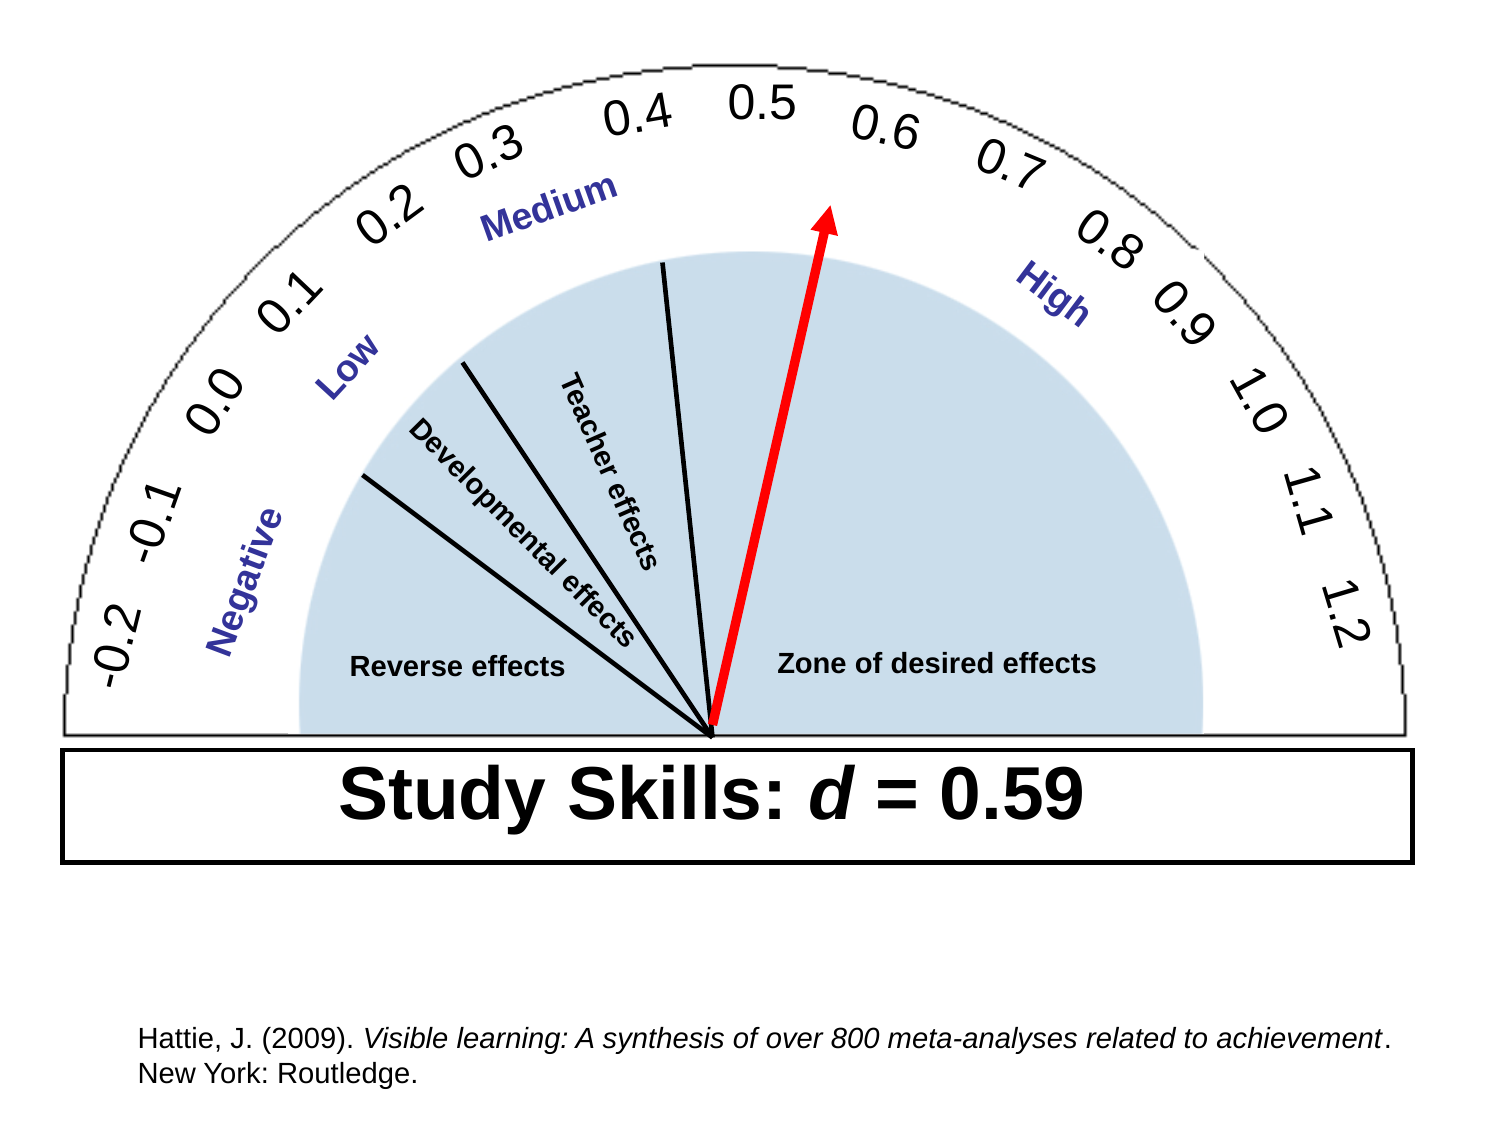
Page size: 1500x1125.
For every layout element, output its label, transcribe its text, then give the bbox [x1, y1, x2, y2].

text_box [62, 760, 498, 863]
picture [0, 33, 1451, 951]
text_box Hattie, J. (2009). Visible learning: A synthesis of over 800 meta-analyses related to achievement. New York: Routledge. [123, 1012, 1416, 1098]
text_box Study Skills: d = 0.59 [162, 760, 498, 843]
text_box [992, 760, 1413, 863]
text_box Study Skills: d = 0.59 [992, 760, 1262, 843]
